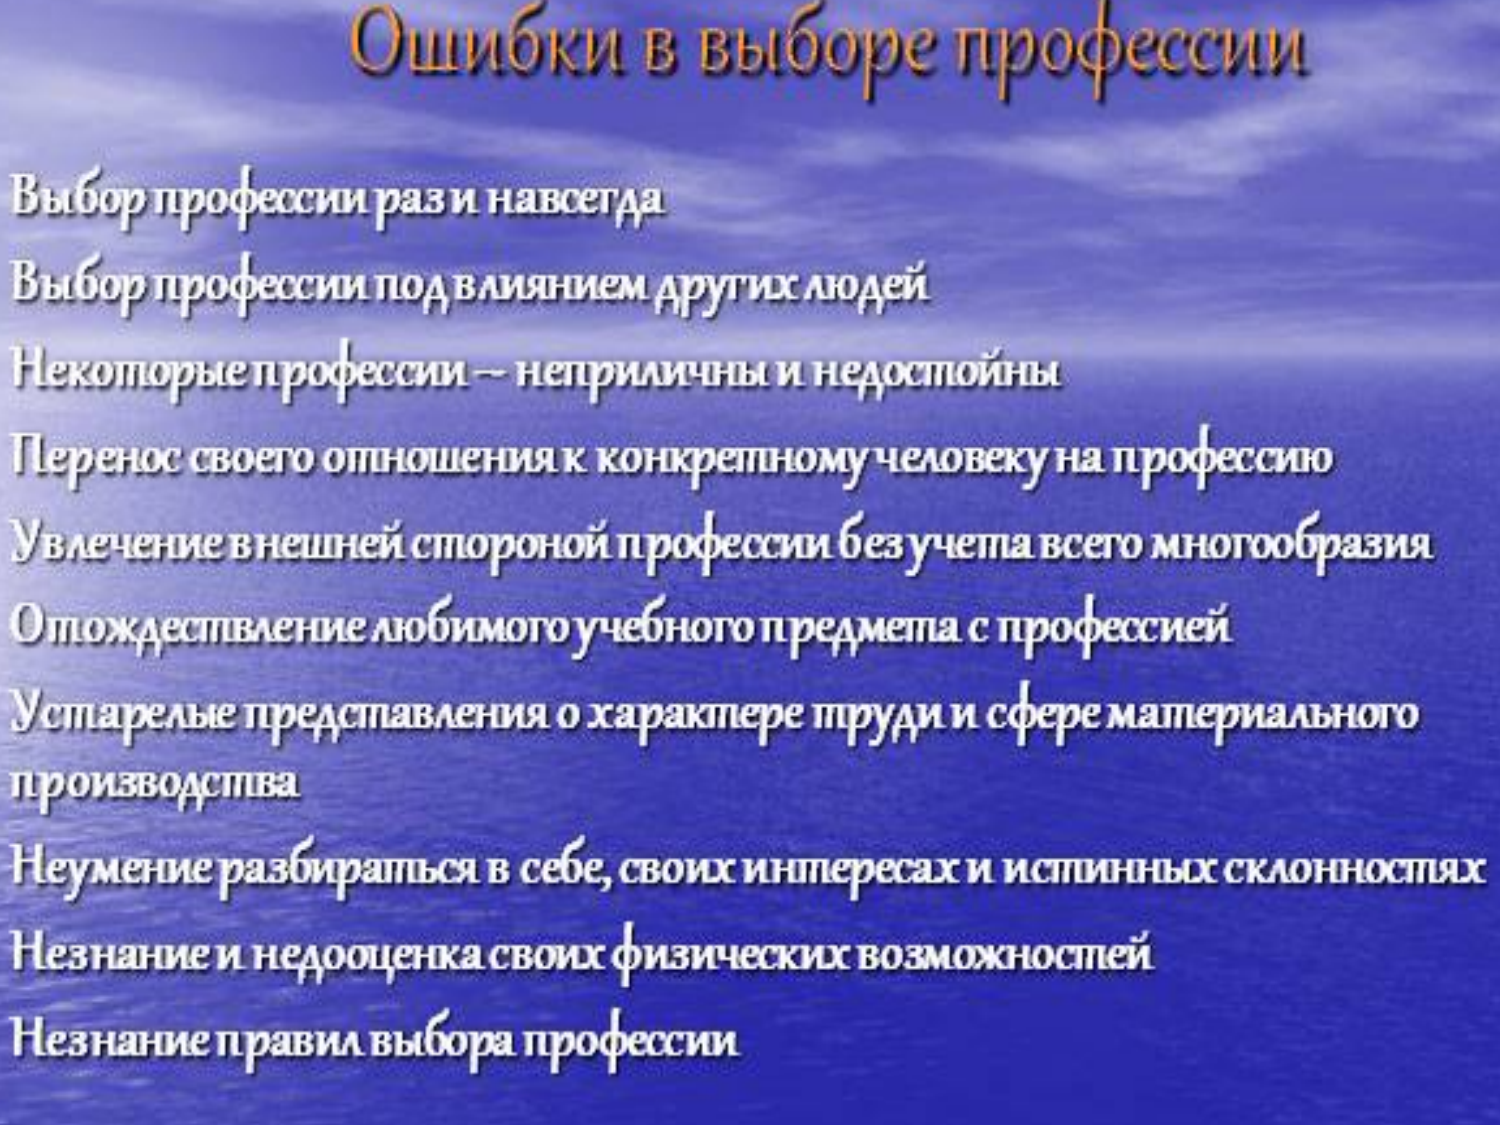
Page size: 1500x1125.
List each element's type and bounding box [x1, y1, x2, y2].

list [0, 0, 1500, 1125]
